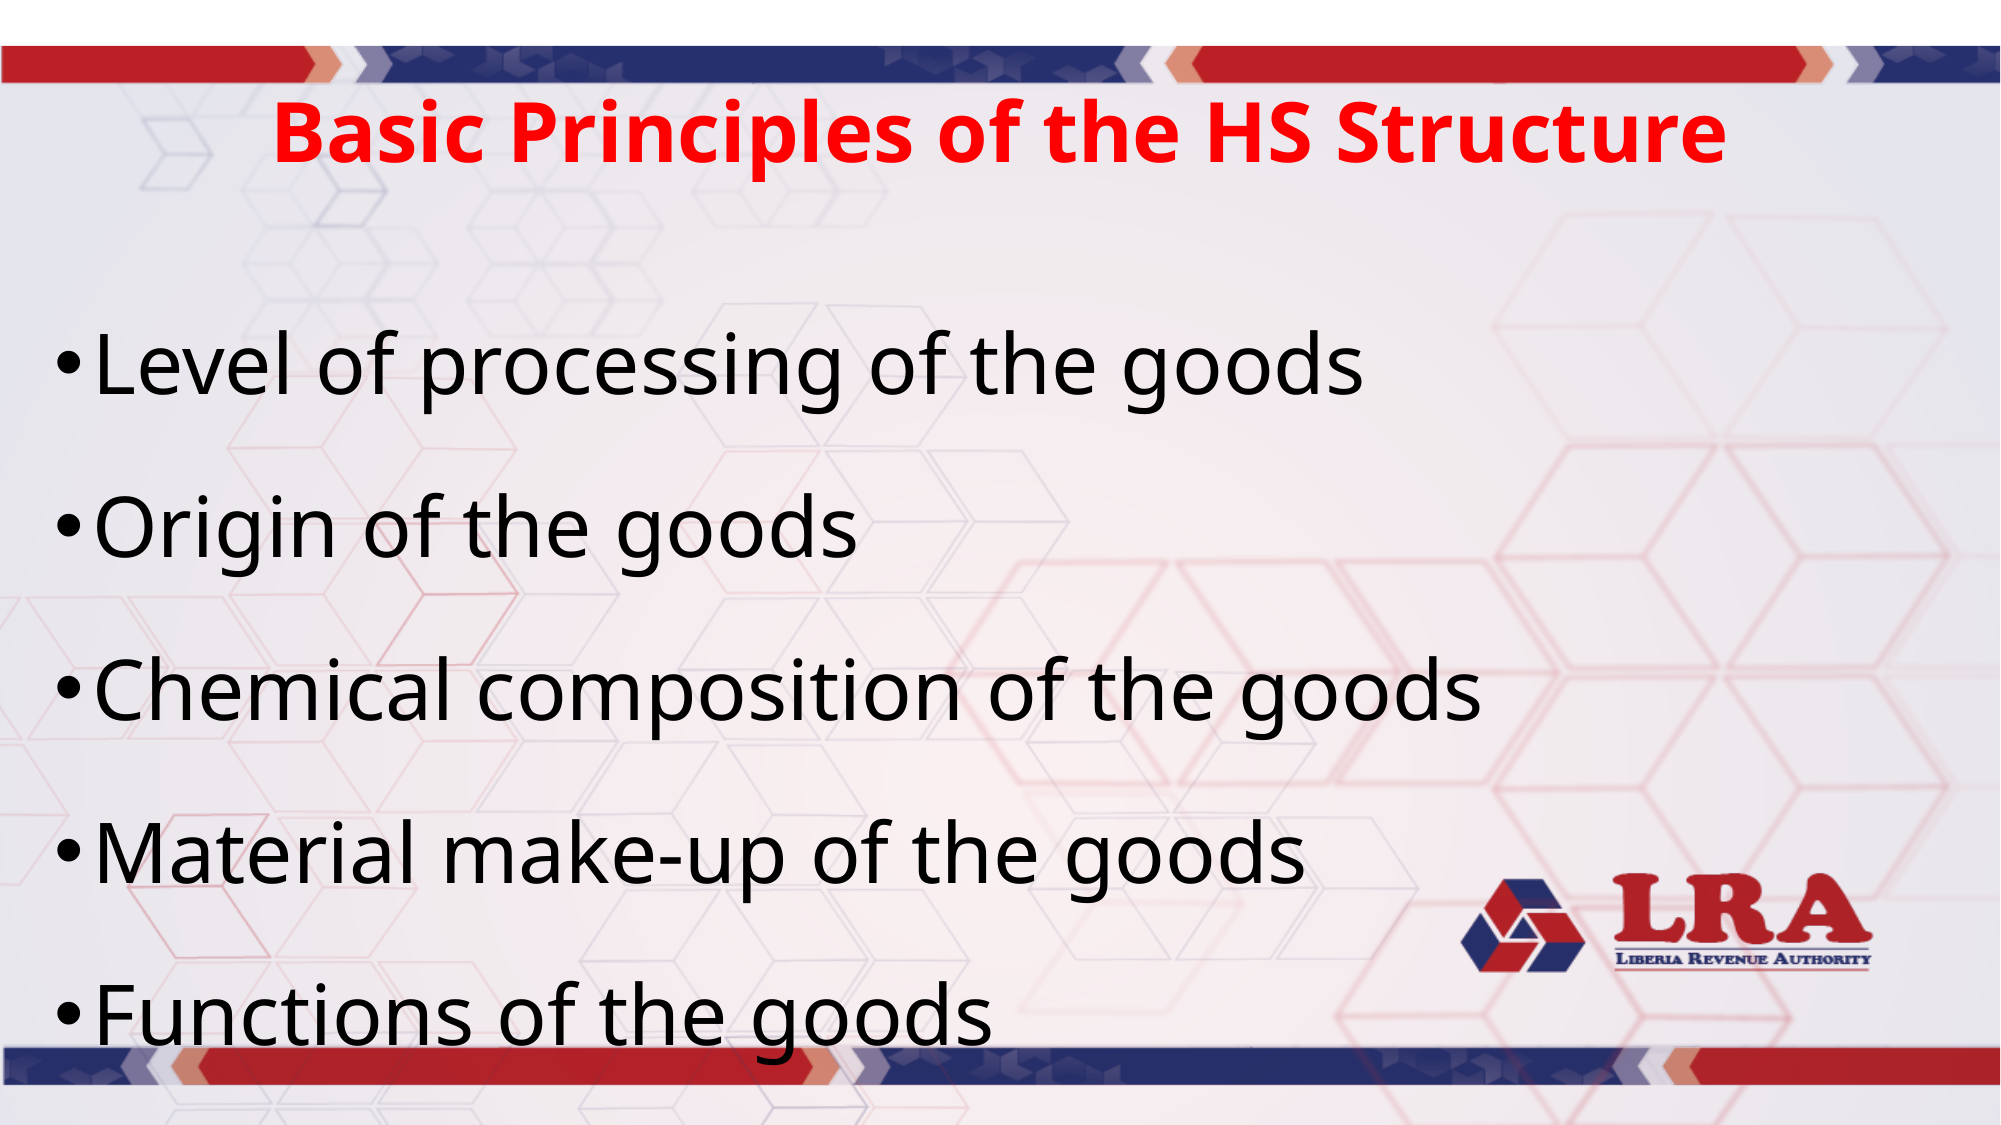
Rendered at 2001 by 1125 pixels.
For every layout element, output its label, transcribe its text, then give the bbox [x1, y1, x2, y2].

title Basic Principles of the HS Structure [137, 59, 1863, 212]
picture [0, 0, 2001, 1125]
list Level of processing of the goods Origin of the goods Chemical composition of the goods Material make-up of the goods Functions of the goods [39, 252, 1970, 1074]
